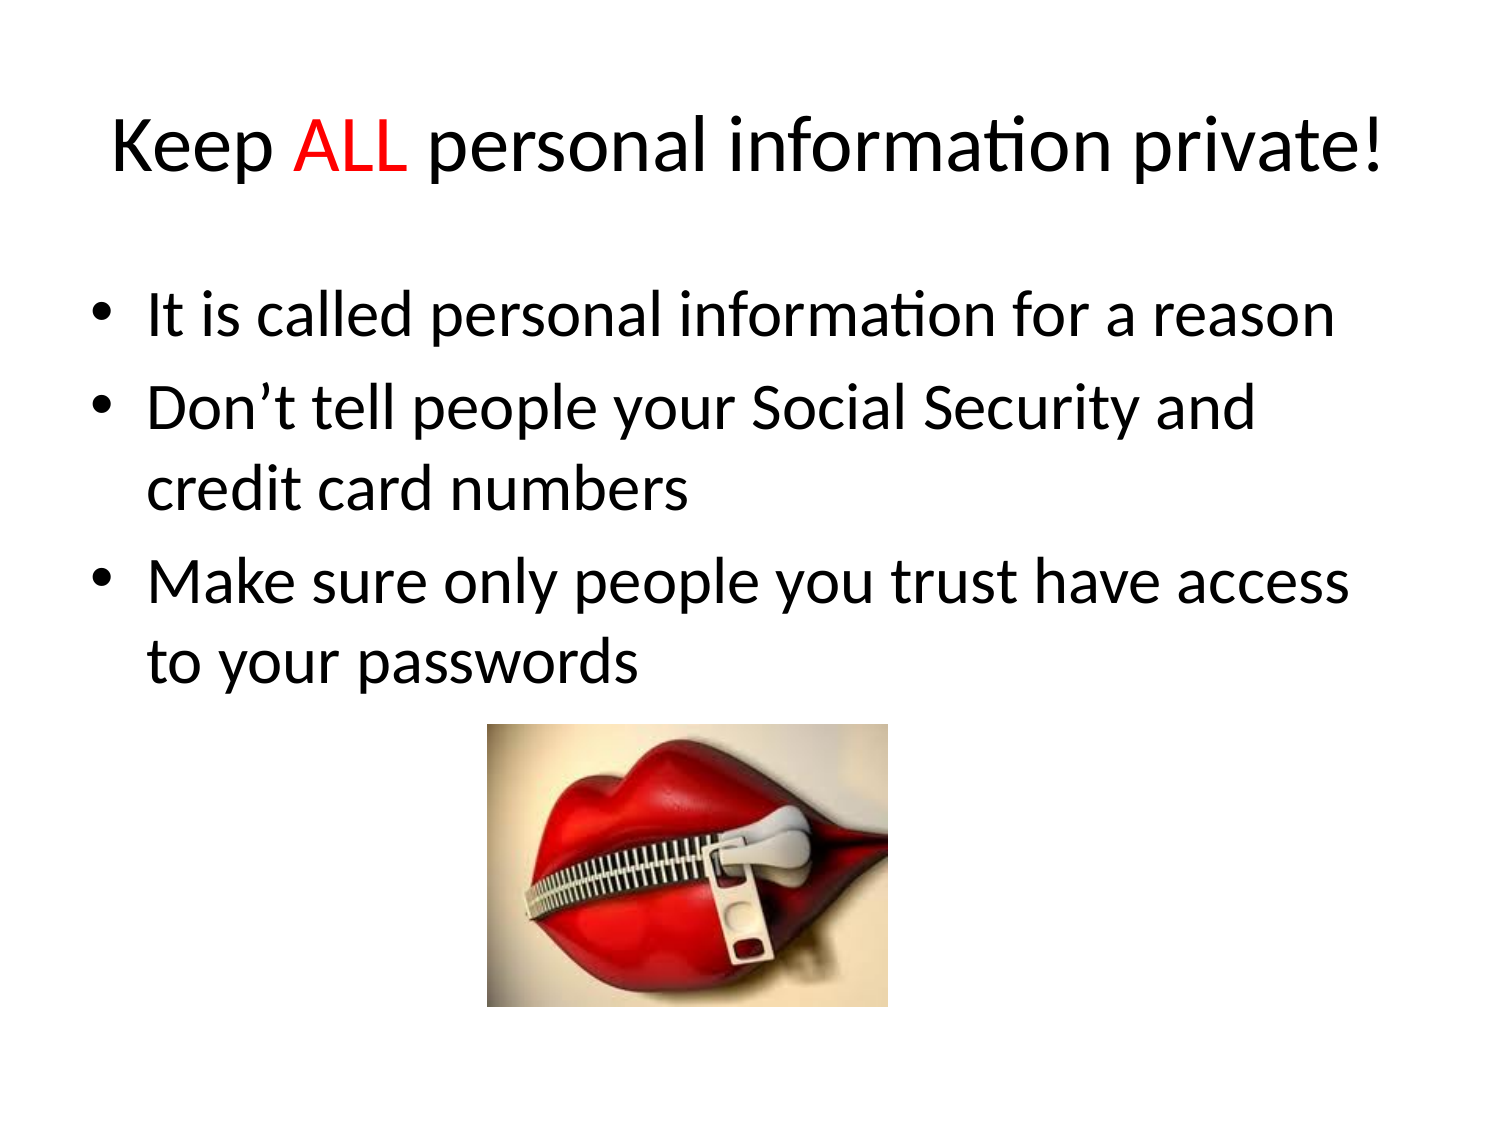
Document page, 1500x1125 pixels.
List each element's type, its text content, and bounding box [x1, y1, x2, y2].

list It is called personal information for a reason Don’t tell people your Social Security and credit card numbers Make sure only people you trust have access to your passwords [75, 262, 1425, 1005]
picture [487, 724, 888, 1007]
title Keep ALL personal information private! [75, 45, 1425, 233]
